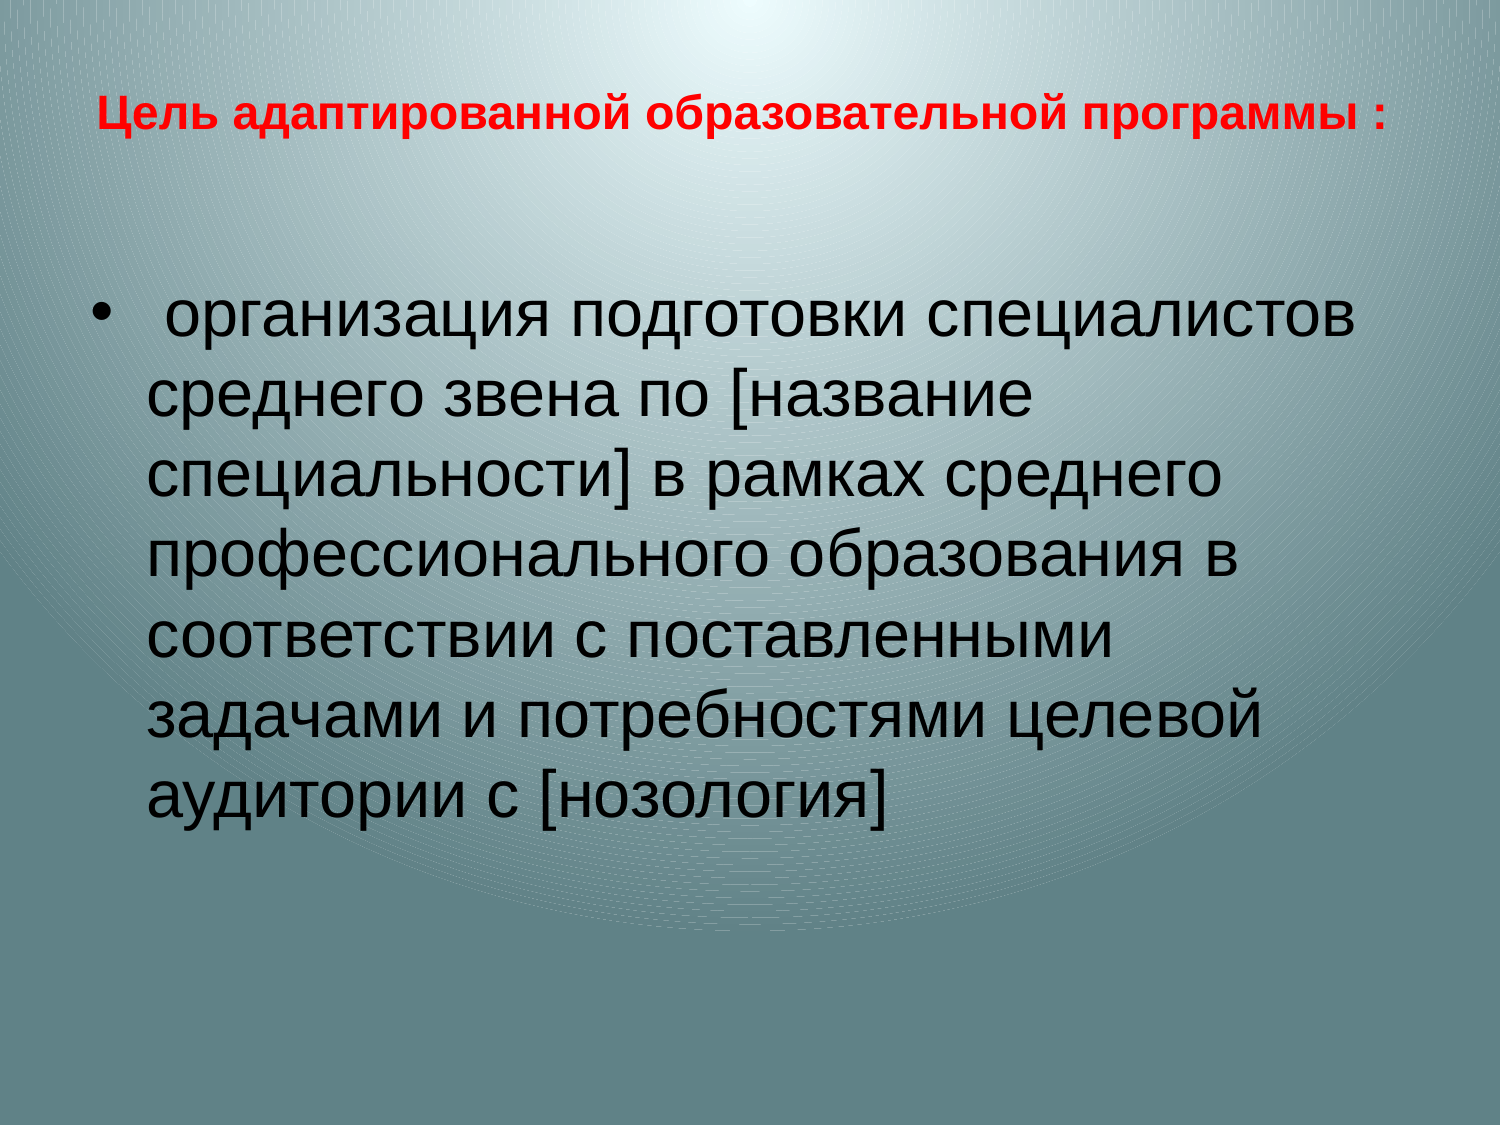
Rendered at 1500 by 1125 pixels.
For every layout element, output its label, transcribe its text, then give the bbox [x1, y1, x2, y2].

list организация подготовки специалистов среднего звена по [название специальности] в рамках среднего профессионального образования в соответствии с поставленными задачами и потребностями целевой аудитории с [нозология] [75, 262, 1425, 1005]
title Цель адаптированной образовательной программы : [75, 45, 1425, 233]
